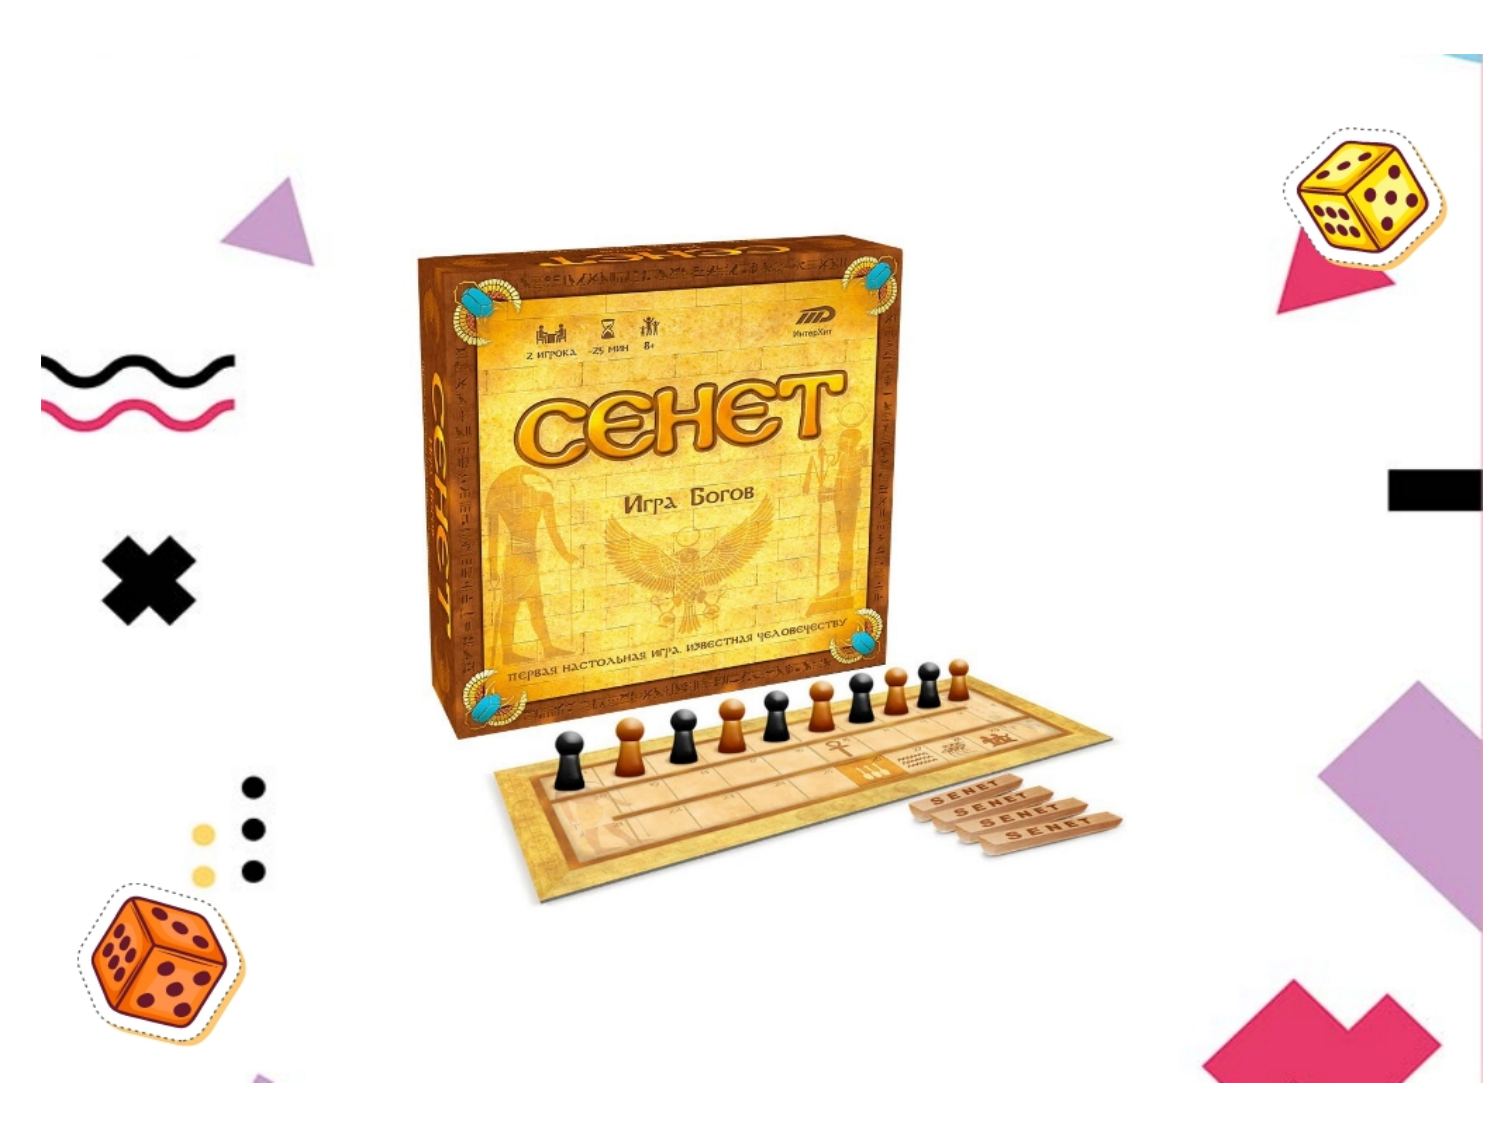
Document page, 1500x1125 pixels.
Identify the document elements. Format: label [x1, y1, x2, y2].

list [41, 54, 1483, 1083]
